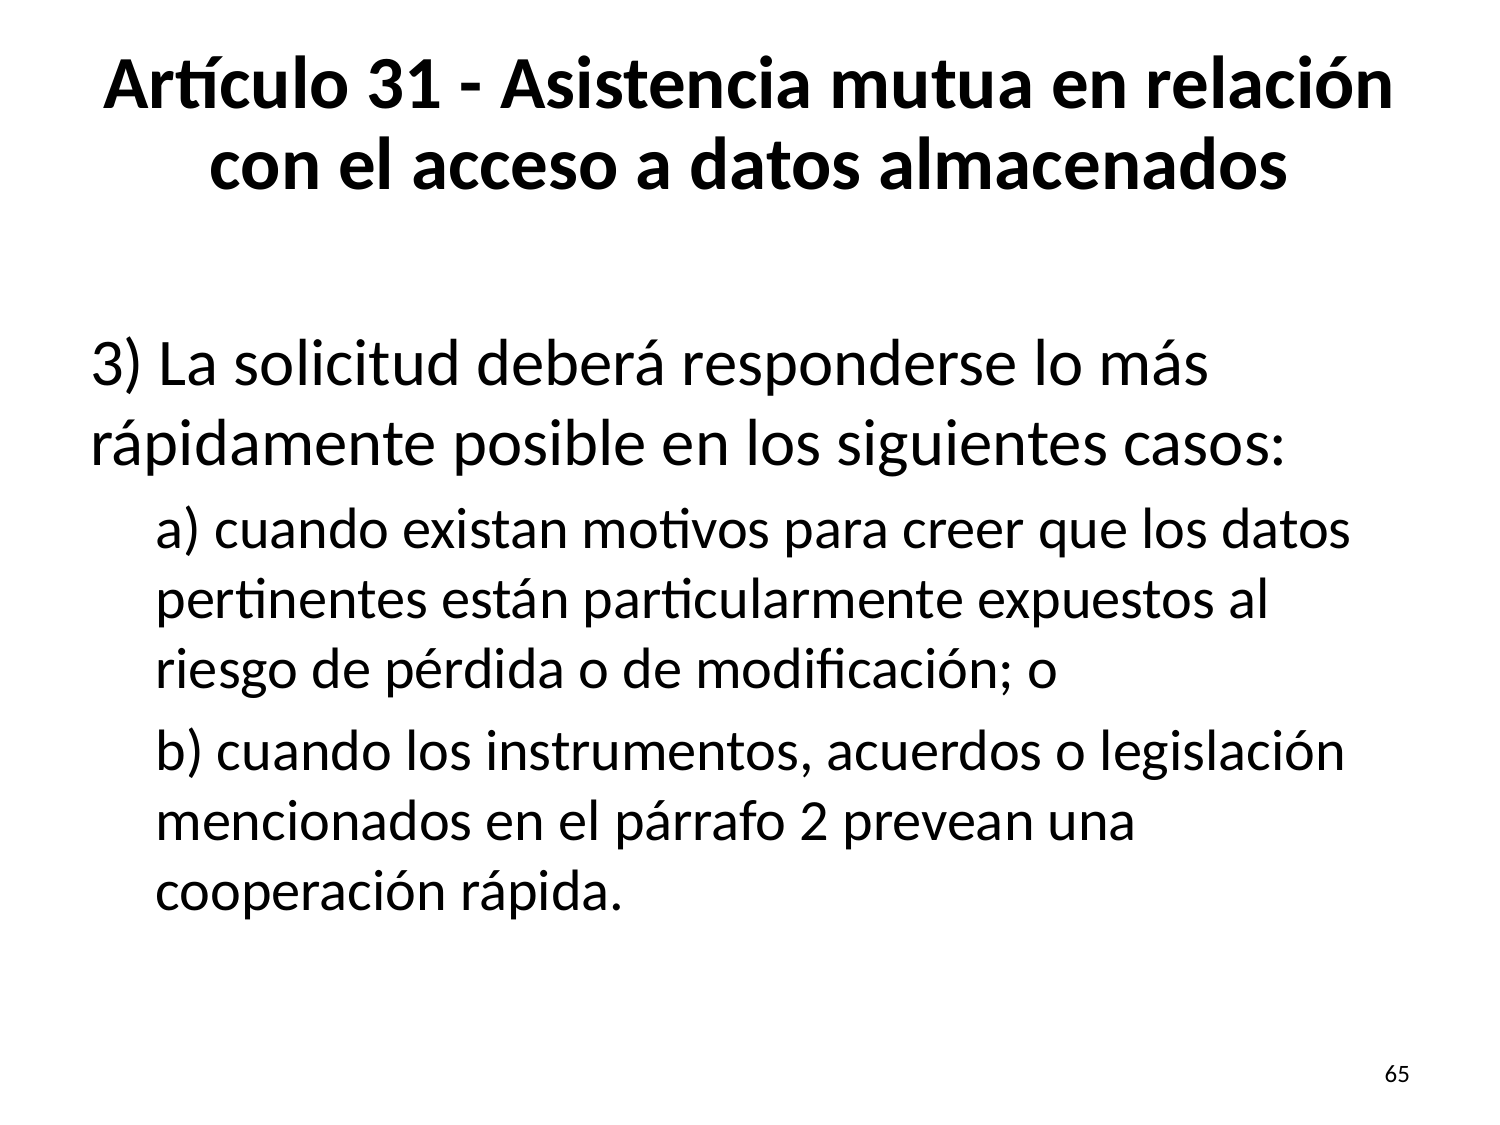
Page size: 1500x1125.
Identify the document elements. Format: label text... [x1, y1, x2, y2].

title Artículo 31 - Asistencia mutua en relación con el acceso a datos almacenados [75, 45, 1425, 206]
list 3) La solicitud deberá responderse lo más rápidamente posible en los siguientes casos: a) cuando existan motivos para creer que los datos pertinentes están particularmente expuestos al riesgo de pérdida o de modificación; o b) cuando los instrumentos, acuerdos o legislación mencionados en el párrafo 2 prevean una cooperación rápida. [75, 311, 1425, 1016]
slide_number 65 [1074, 1042, 1425, 1103]
